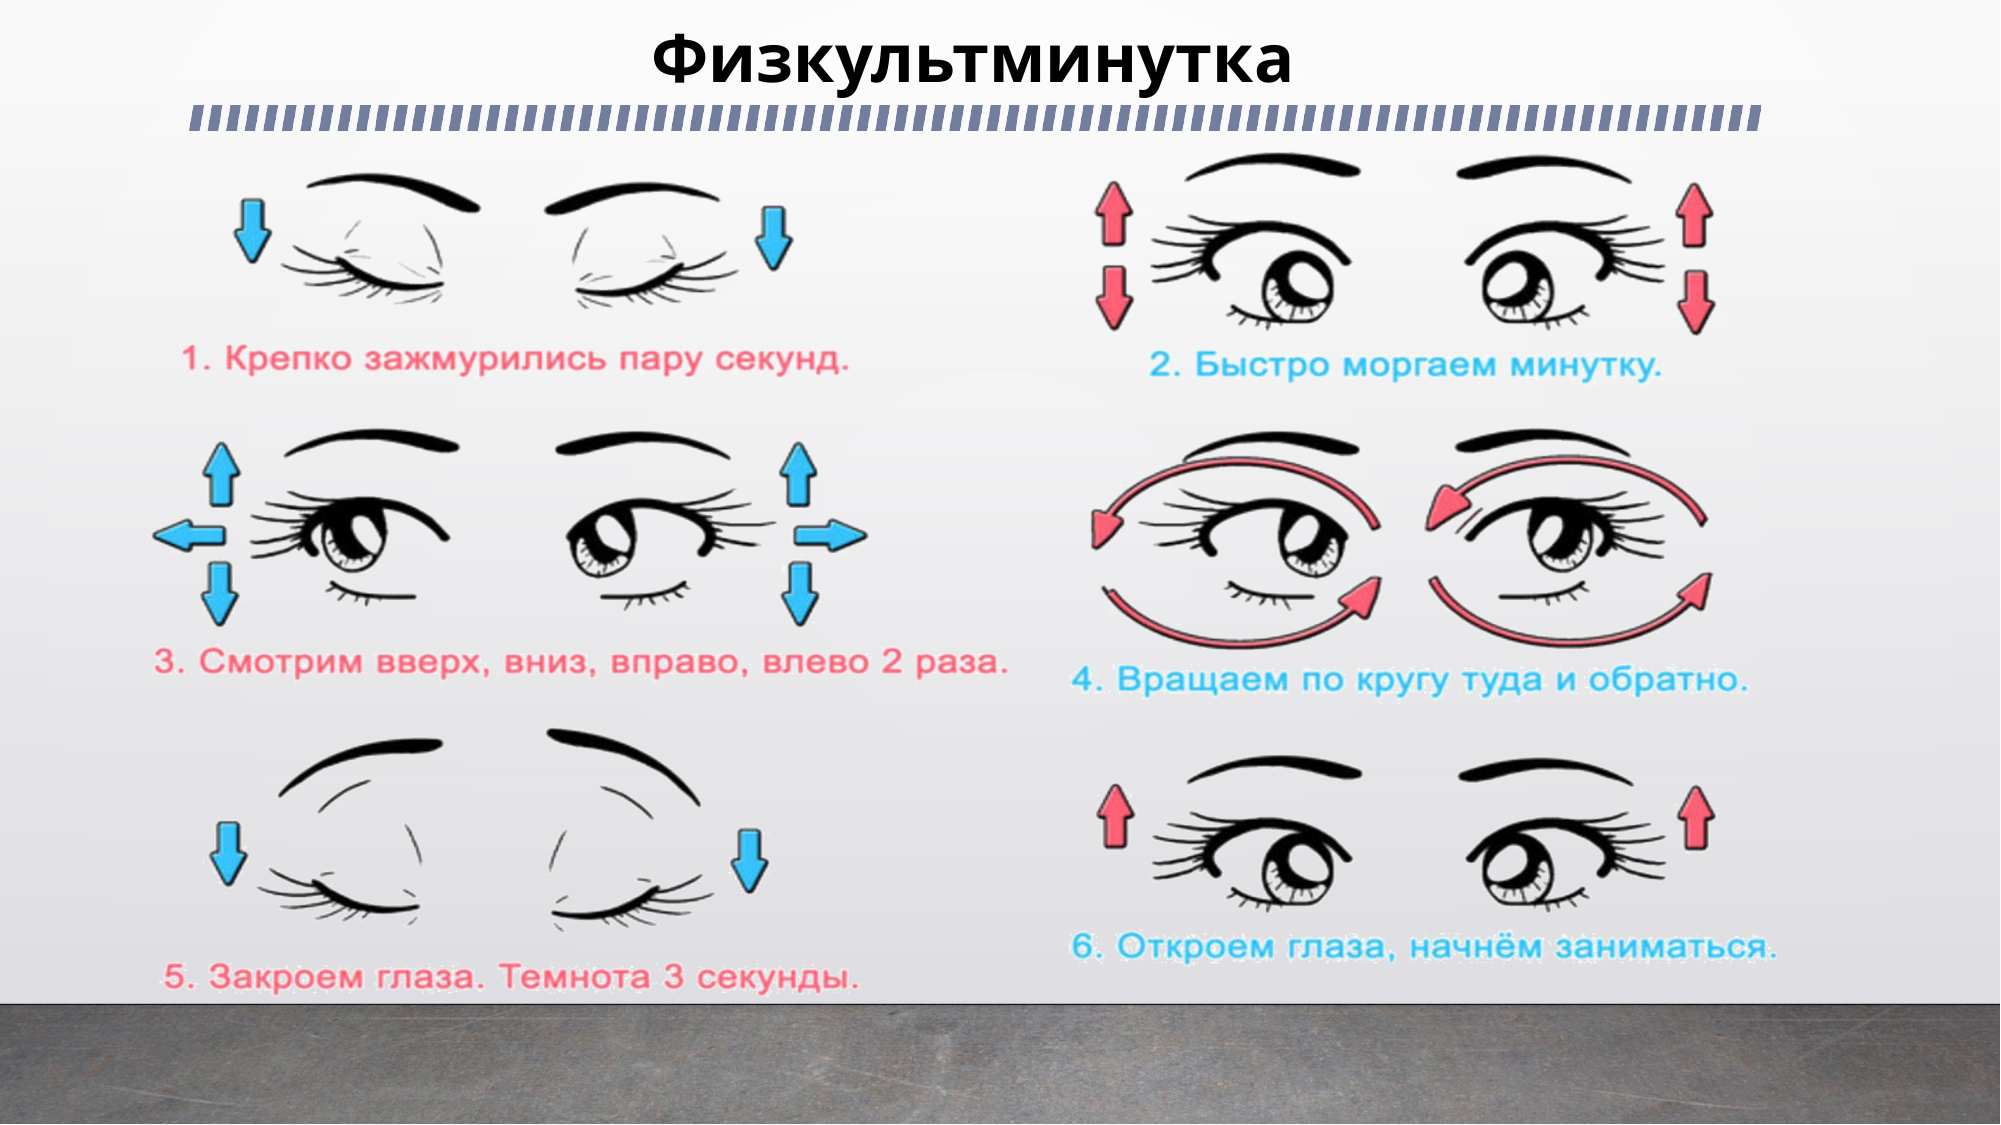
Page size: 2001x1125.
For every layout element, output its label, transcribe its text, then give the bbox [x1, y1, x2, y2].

picture [0, 1004, 2000, 1124]
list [124, 145, 1822, 997]
title Физкультминутка [185, 17, 1761, 114]
